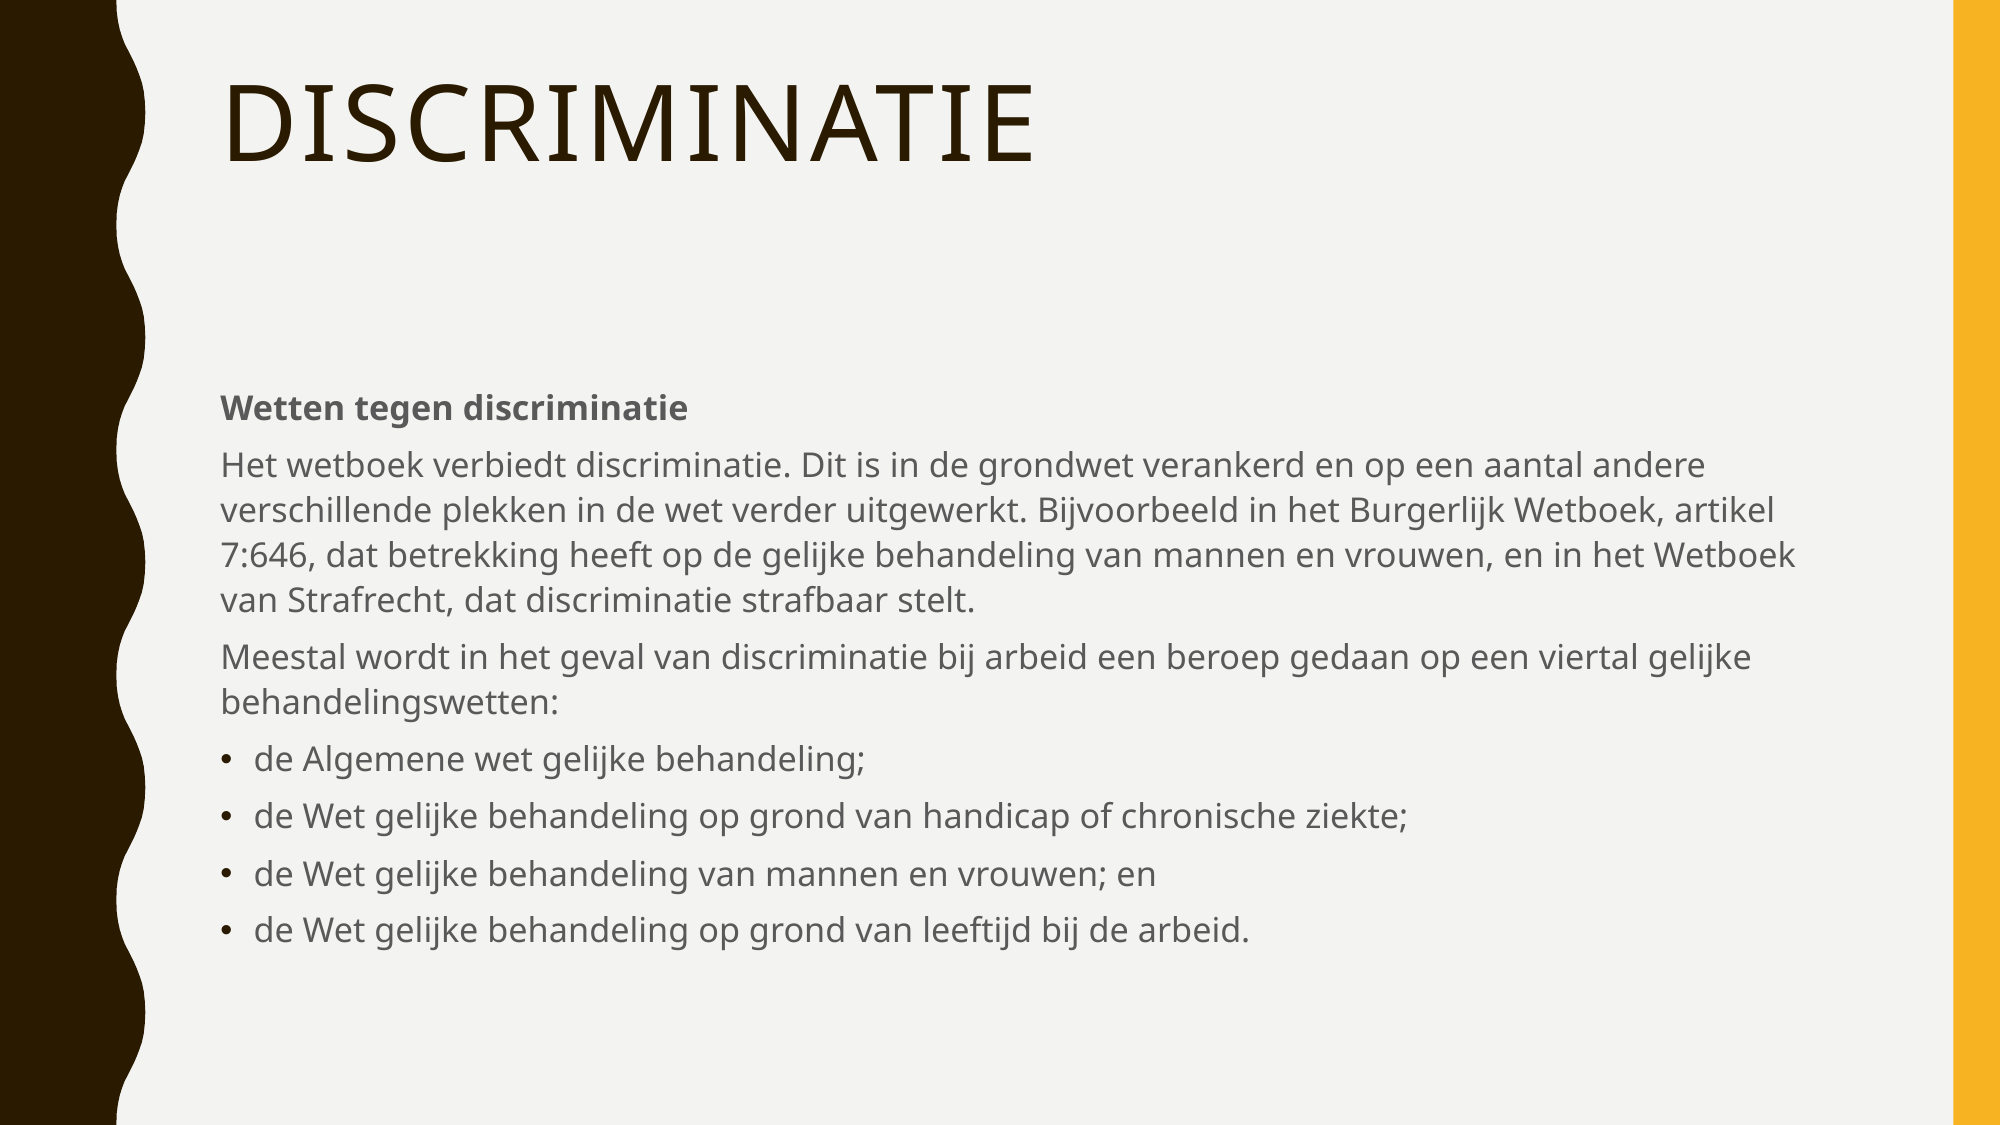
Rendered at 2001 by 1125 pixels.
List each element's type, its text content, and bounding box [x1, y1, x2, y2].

title discriminatie [205, 62, 1875, 308]
list Wetten tegen discriminatie Het wetboek verbiedt discriminatie. Dit is in de grondwet verankerd en op een aantal andere verschillende plekken in de wet verder uitgewerkt. Bijvoorbeeld in het Burgerlijk Wetboek, artikel 7:646, dat betrekking heeft op de gelijke behandeling van mannen en vrouwen, en in het Wetboek van Strafrecht, dat discriminatie strafbaar stelt. Meestal wordt in het geval van discriminatie bij arbeid een beroep gedaan op een viertal gelijke behandelingswetten: de Algemene wet gelijke behandeling; de Wet gelijke behandeling op grond van handicap of chronische ziekte; de Wet gelijke behandeling van mannen en vrouwen; en de Wet gelijke behandeling op grond van leeftijd bij de arbeid. [205, 375, 1875, 965]
